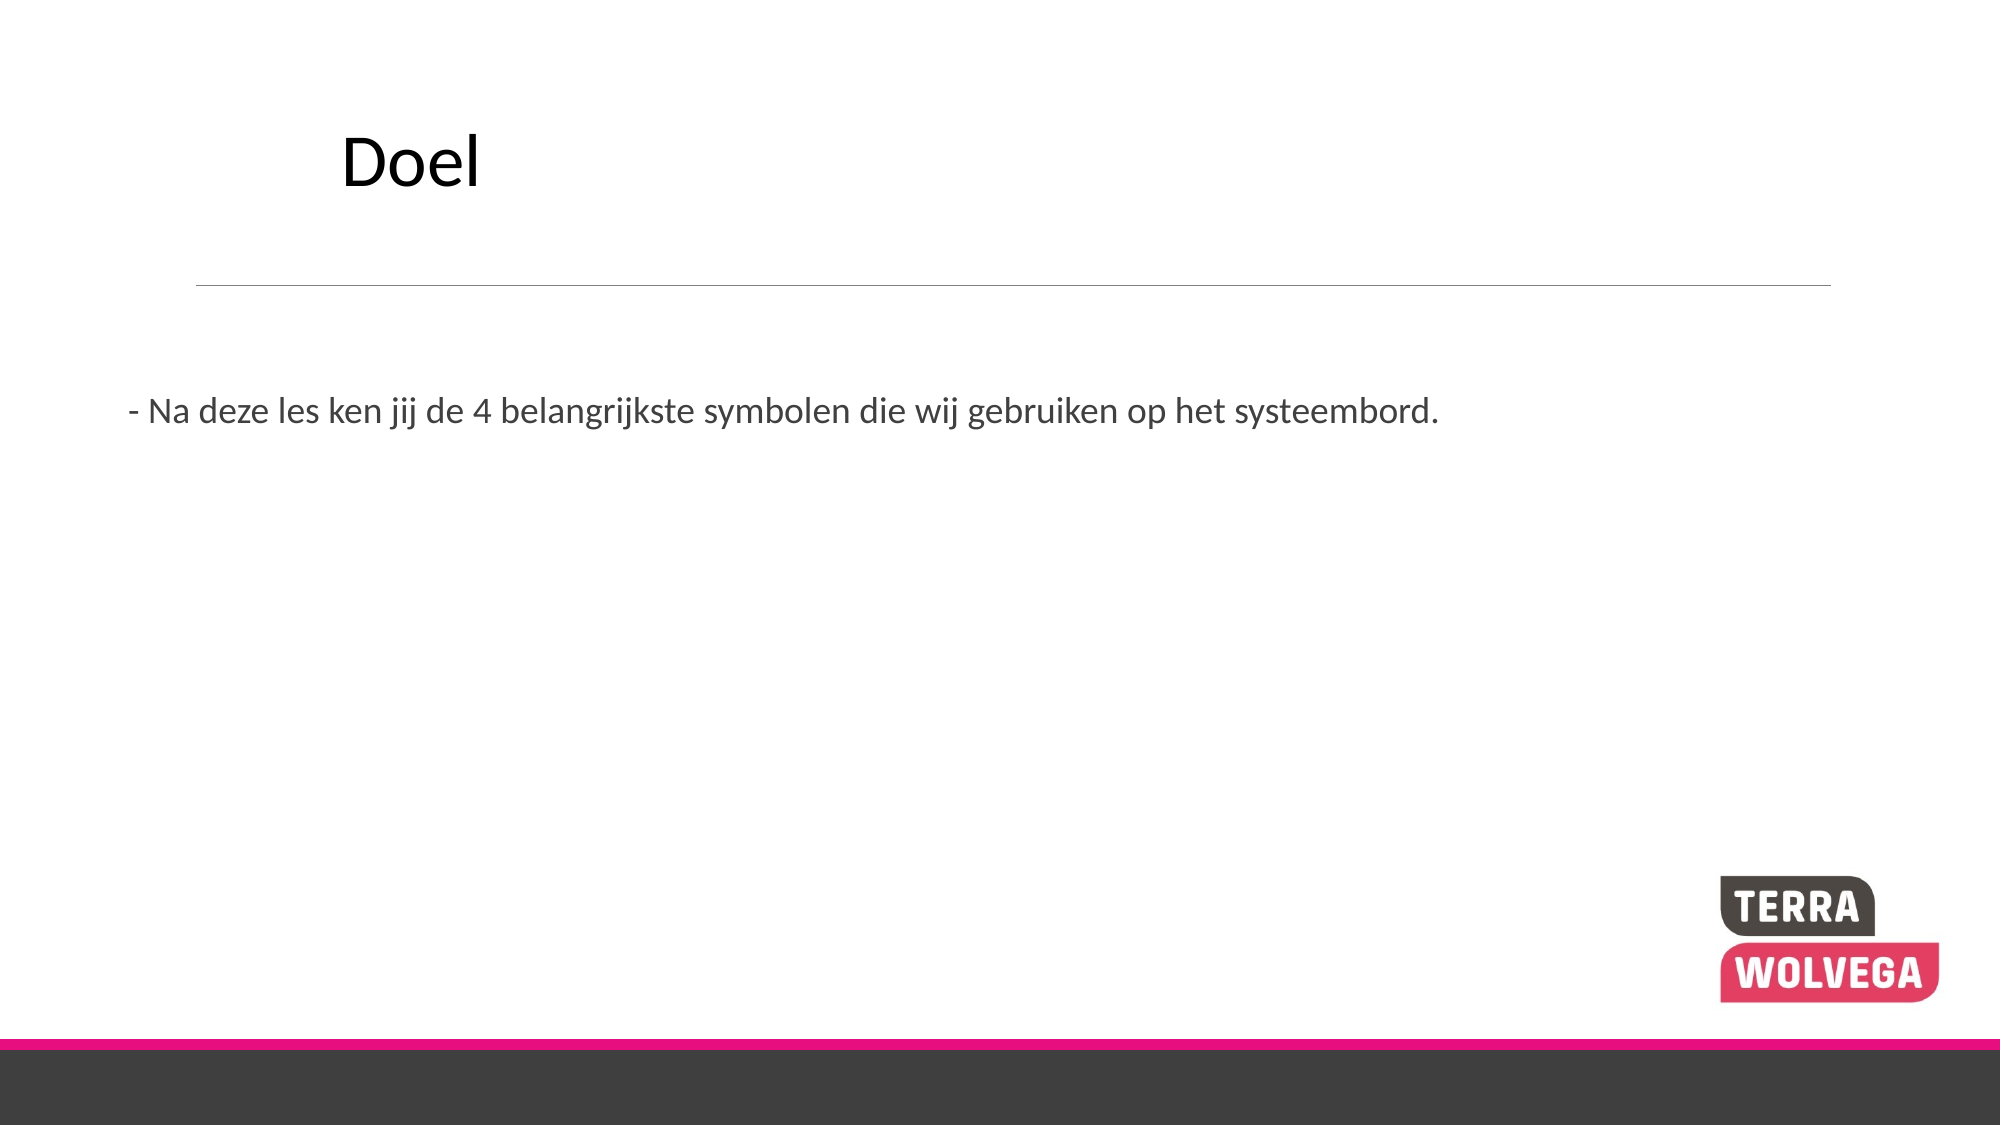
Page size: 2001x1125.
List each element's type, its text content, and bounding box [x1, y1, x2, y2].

text_box Doel [327, 103, 1775, 209]
picture [1715, 867, 1945, 1013]
list - Na deze les ken jij de 4 belangrijkste symbolen die wij gebruiken op het systeembord. [113, 383, 1763, 742]
